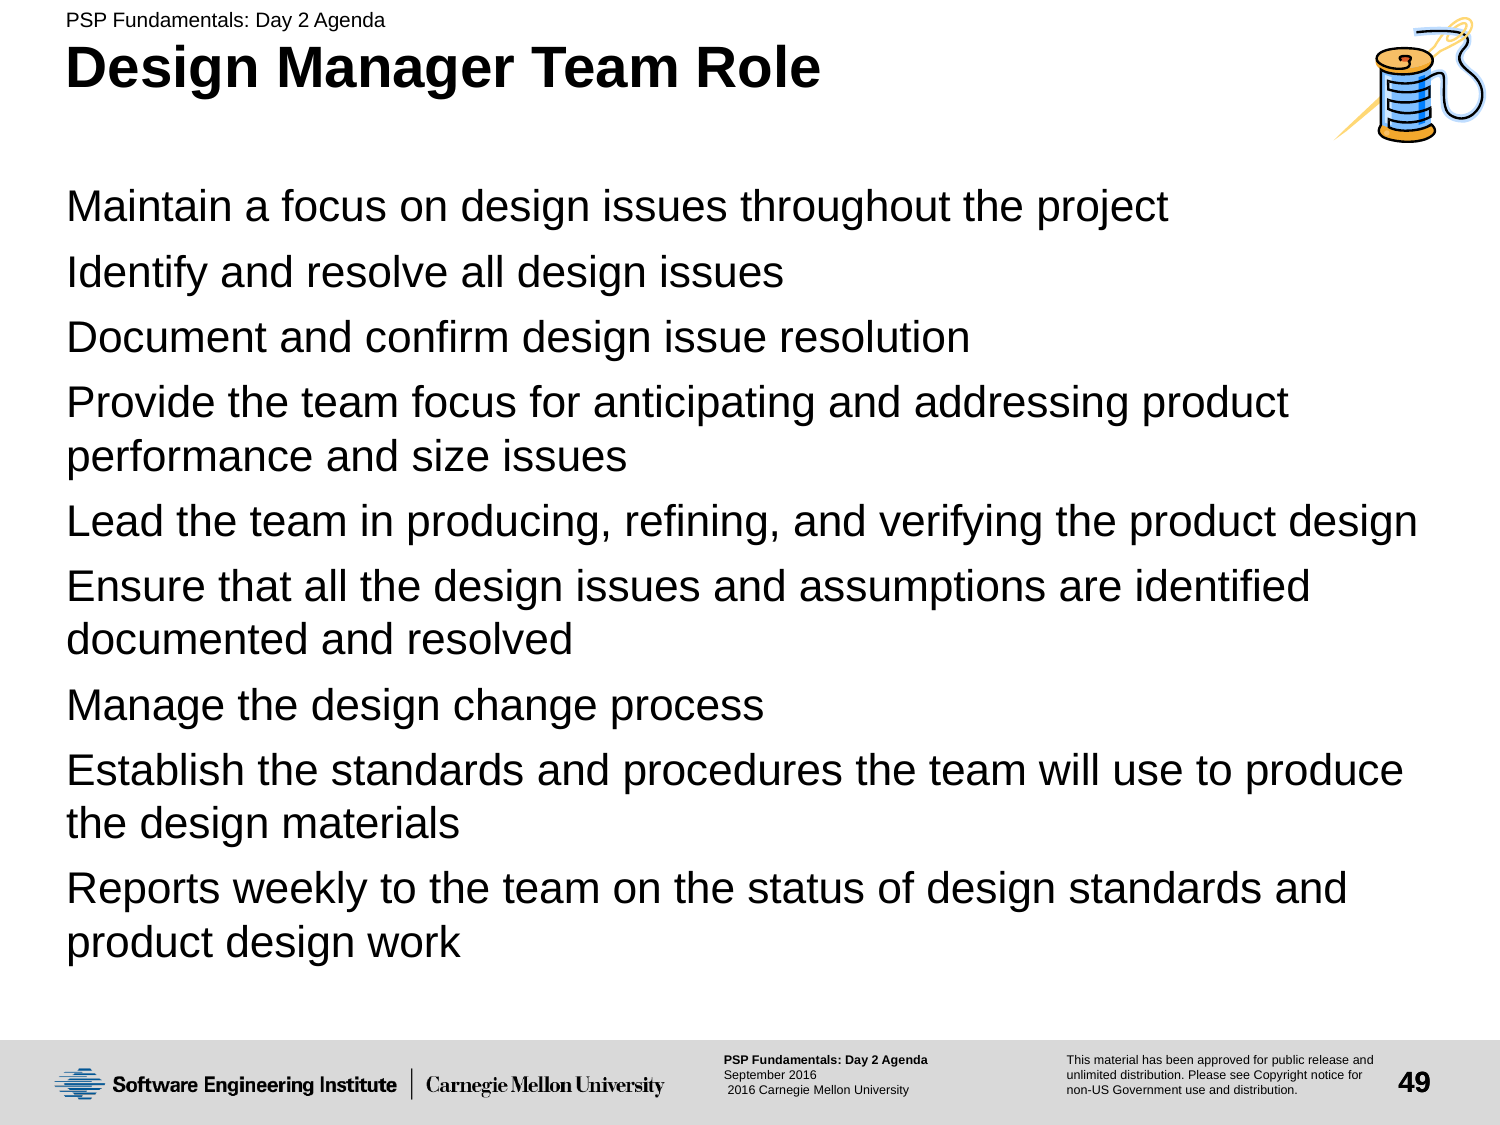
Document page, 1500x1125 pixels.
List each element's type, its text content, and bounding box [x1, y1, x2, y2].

title Design Manager Team Role [65, 37, 1430, 148]
list Maintain a focus on design issues throughout the project Identify and resolve all design issues Document and confirm design issue resolution Provide the team focus for anticipating and addressing product performance and size issues Lead the team in producing, refining, and verifying the product design Ensure that all the design issues and assumptions are identified documented and resolved Manage the design change process Establish the standards and procedures the team will use to produce the design materials Reports weekly to the team on the status of design standards and product design work [65, 177, 1431, 1000]
picture [1333, 16, 1487, 143]
picture [46, 1061, 673, 1104]
